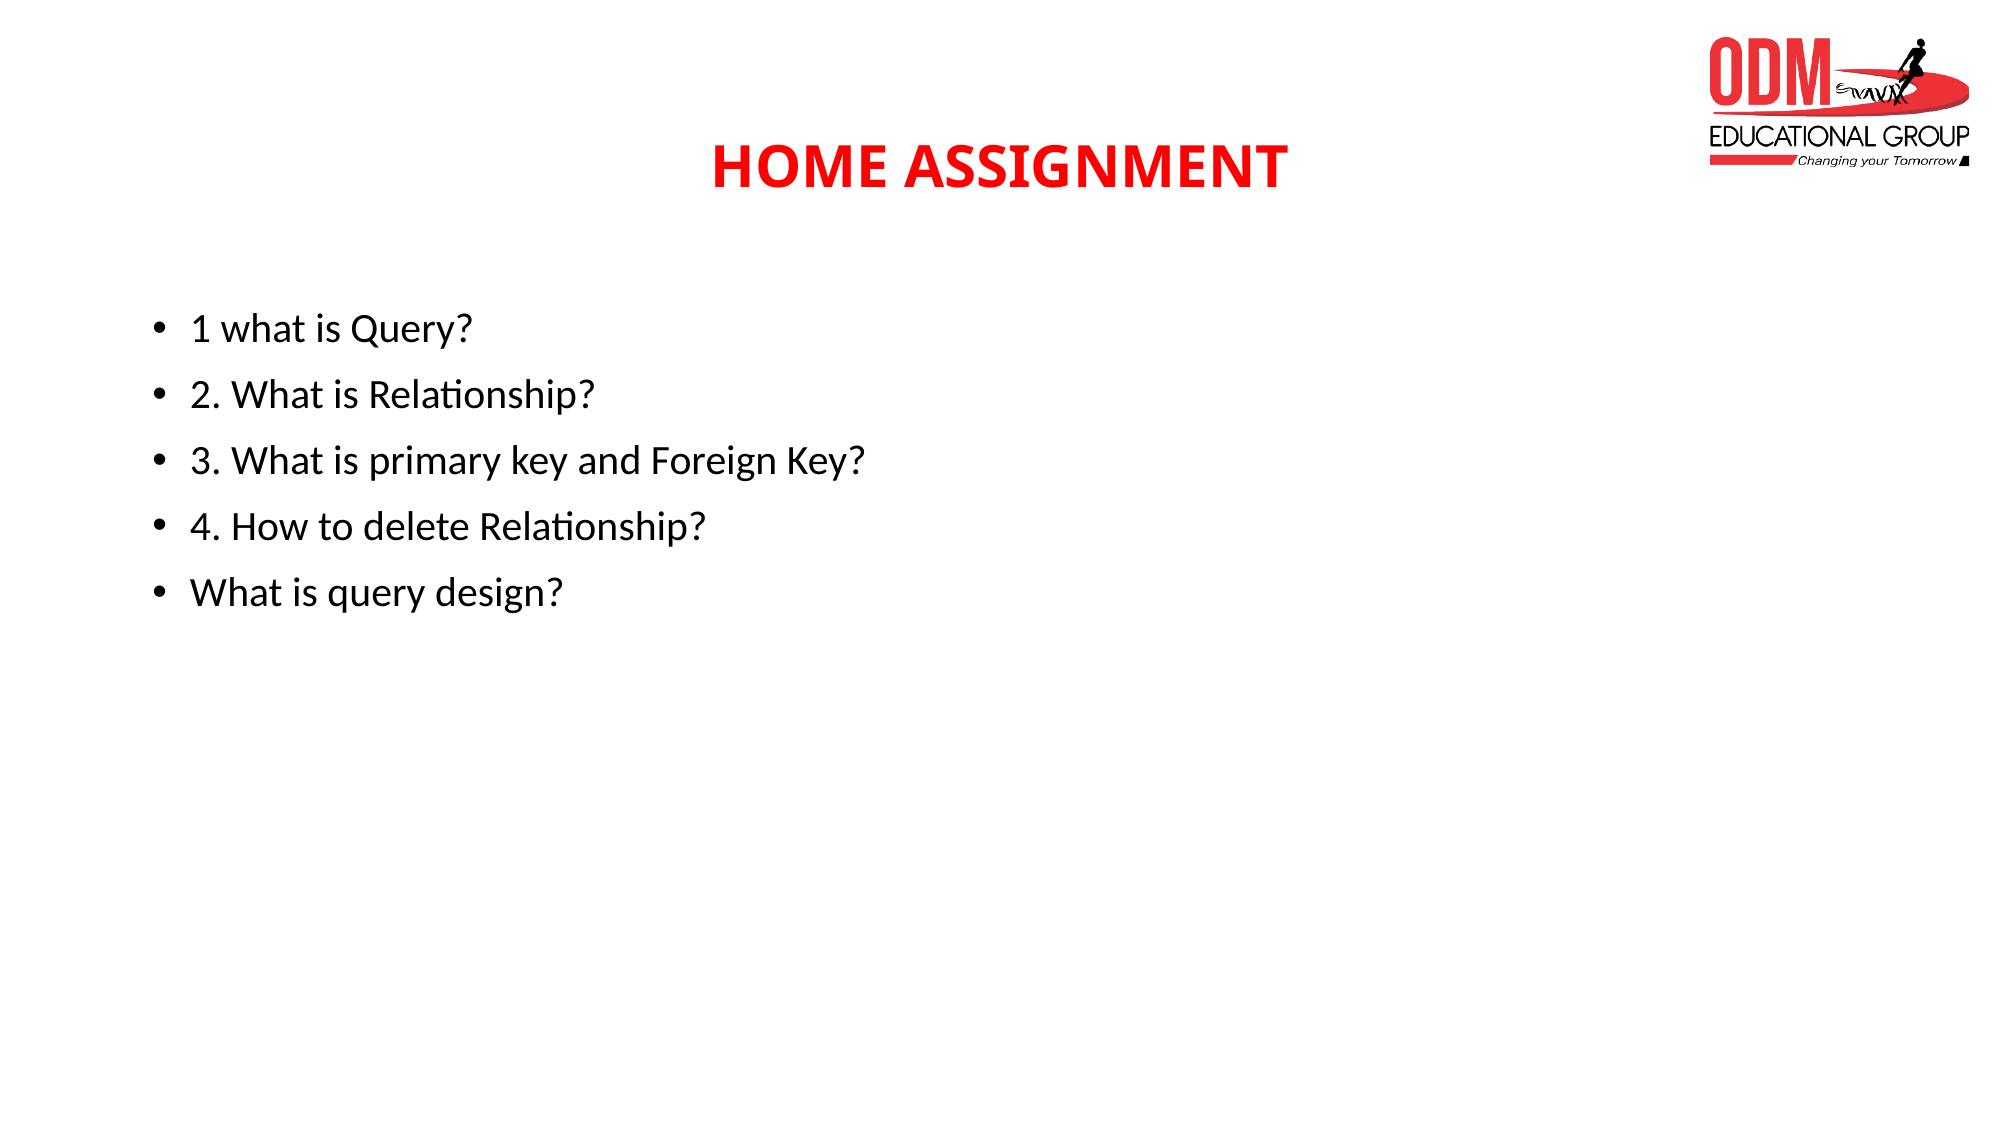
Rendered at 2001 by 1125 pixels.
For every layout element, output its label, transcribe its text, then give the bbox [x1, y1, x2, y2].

list 1 what is Query? 2. What is Relationship? 3. What is primary key and Foreign Key? 4. How to delete Relationship? What is query design? [137, 299, 1863, 1014]
text_box [1710, 37, 1970, 167]
title HOME ASSIGNMENT [137, 59, 1863, 278]
